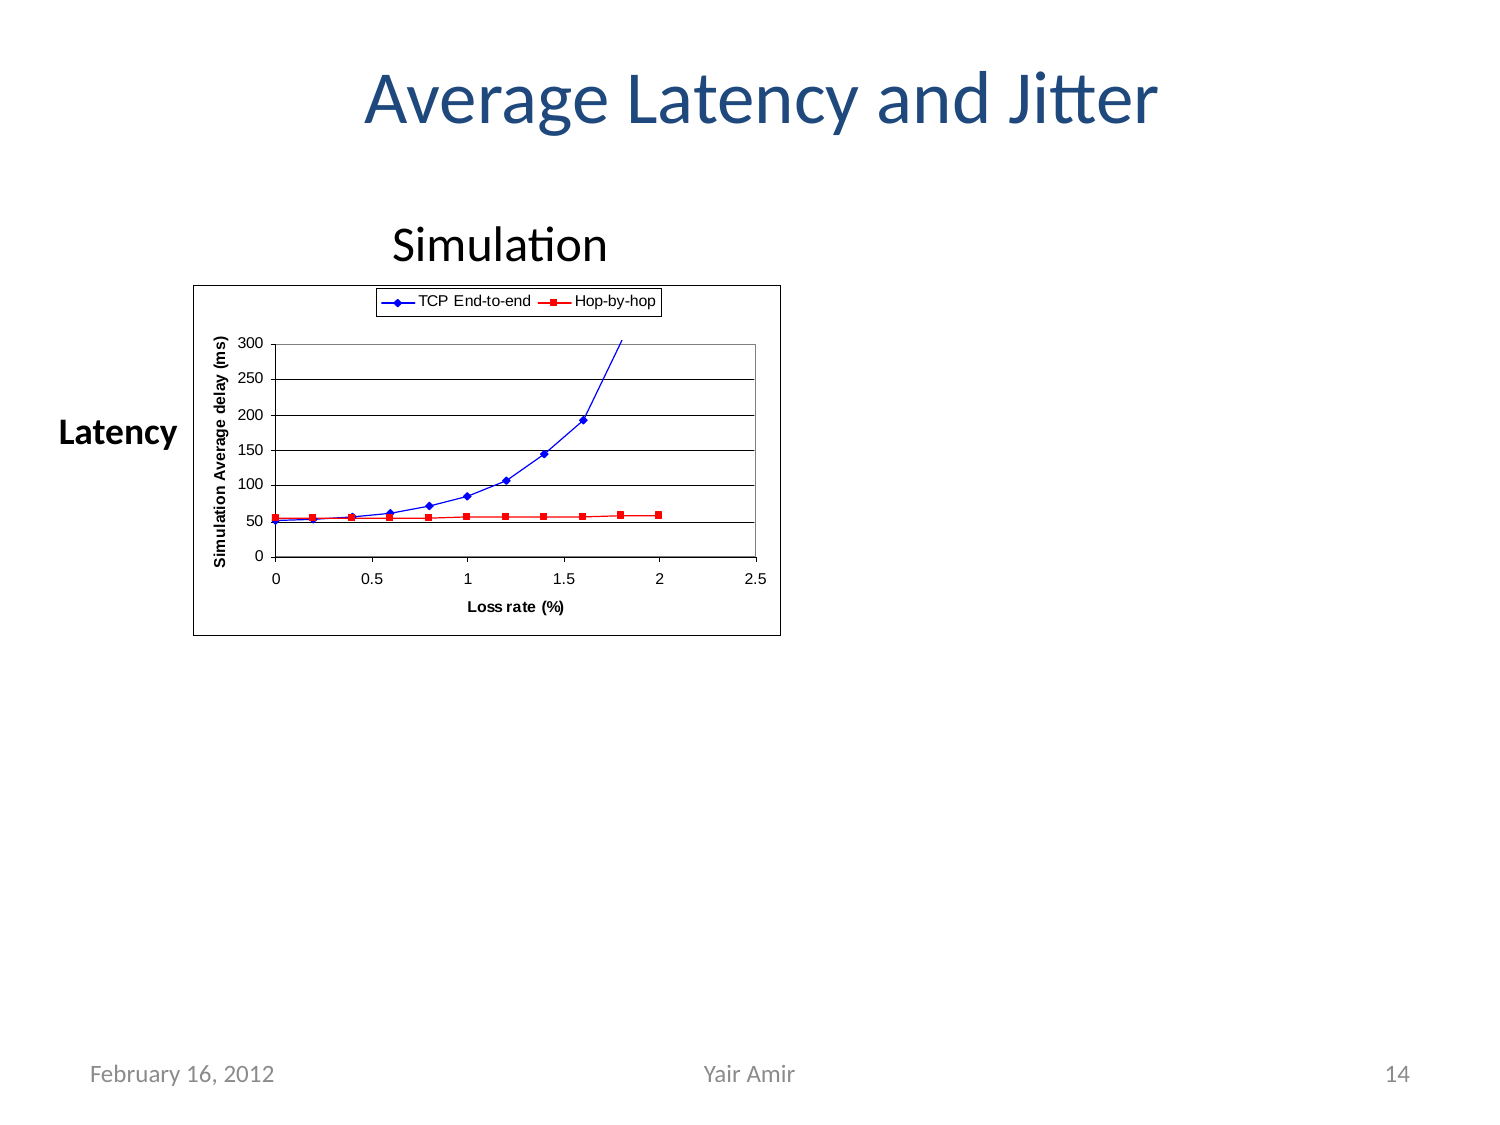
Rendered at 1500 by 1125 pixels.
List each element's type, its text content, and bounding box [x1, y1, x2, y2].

slide_number 14 [1074, 1042, 1425, 1103]
footer Yair Amir [512, 1042, 988, 1103]
text_box Latency [43, 399, 182, 460]
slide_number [75, 1042, 425, 1103]
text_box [187, 278, 788, 642]
title Average Latency and Jitter [125, 24, 1400, 163]
text_box Simulation [187, 216, 813, 279]
